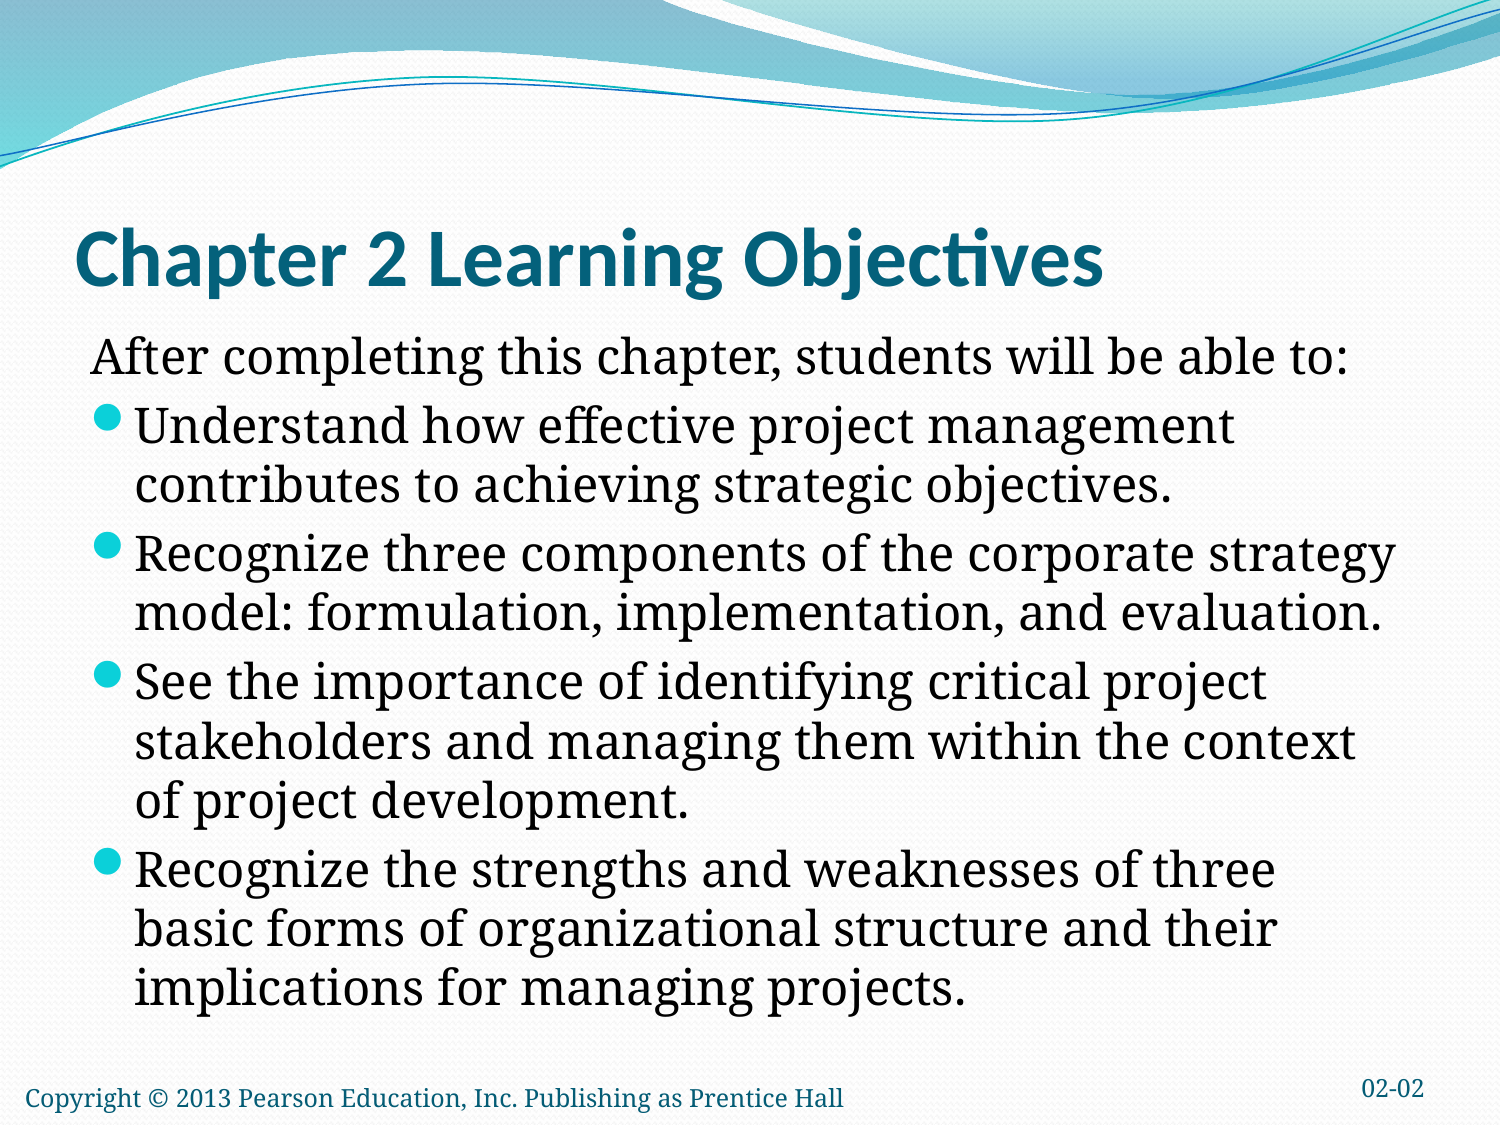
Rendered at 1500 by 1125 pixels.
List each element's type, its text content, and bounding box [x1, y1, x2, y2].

list After completing this chapter, students will be able to: Understand how effective project management contributes to achieving strategic objectives. Recognize three components of the corporate strategy model: formulation, implementation, and evaluation. See the importance of identifying critical project stakeholders and managing them within the context of project development. Recognize the strengths and weaknesses of three basic forms of organizational structure and their implications for managing projects. [74, 317, 1426, 1038]
slide_number 02-02 [1299, 1042, 1425, 1103]
title Chapter 2 Learning Objectives [74, 115, 1426, 304]
